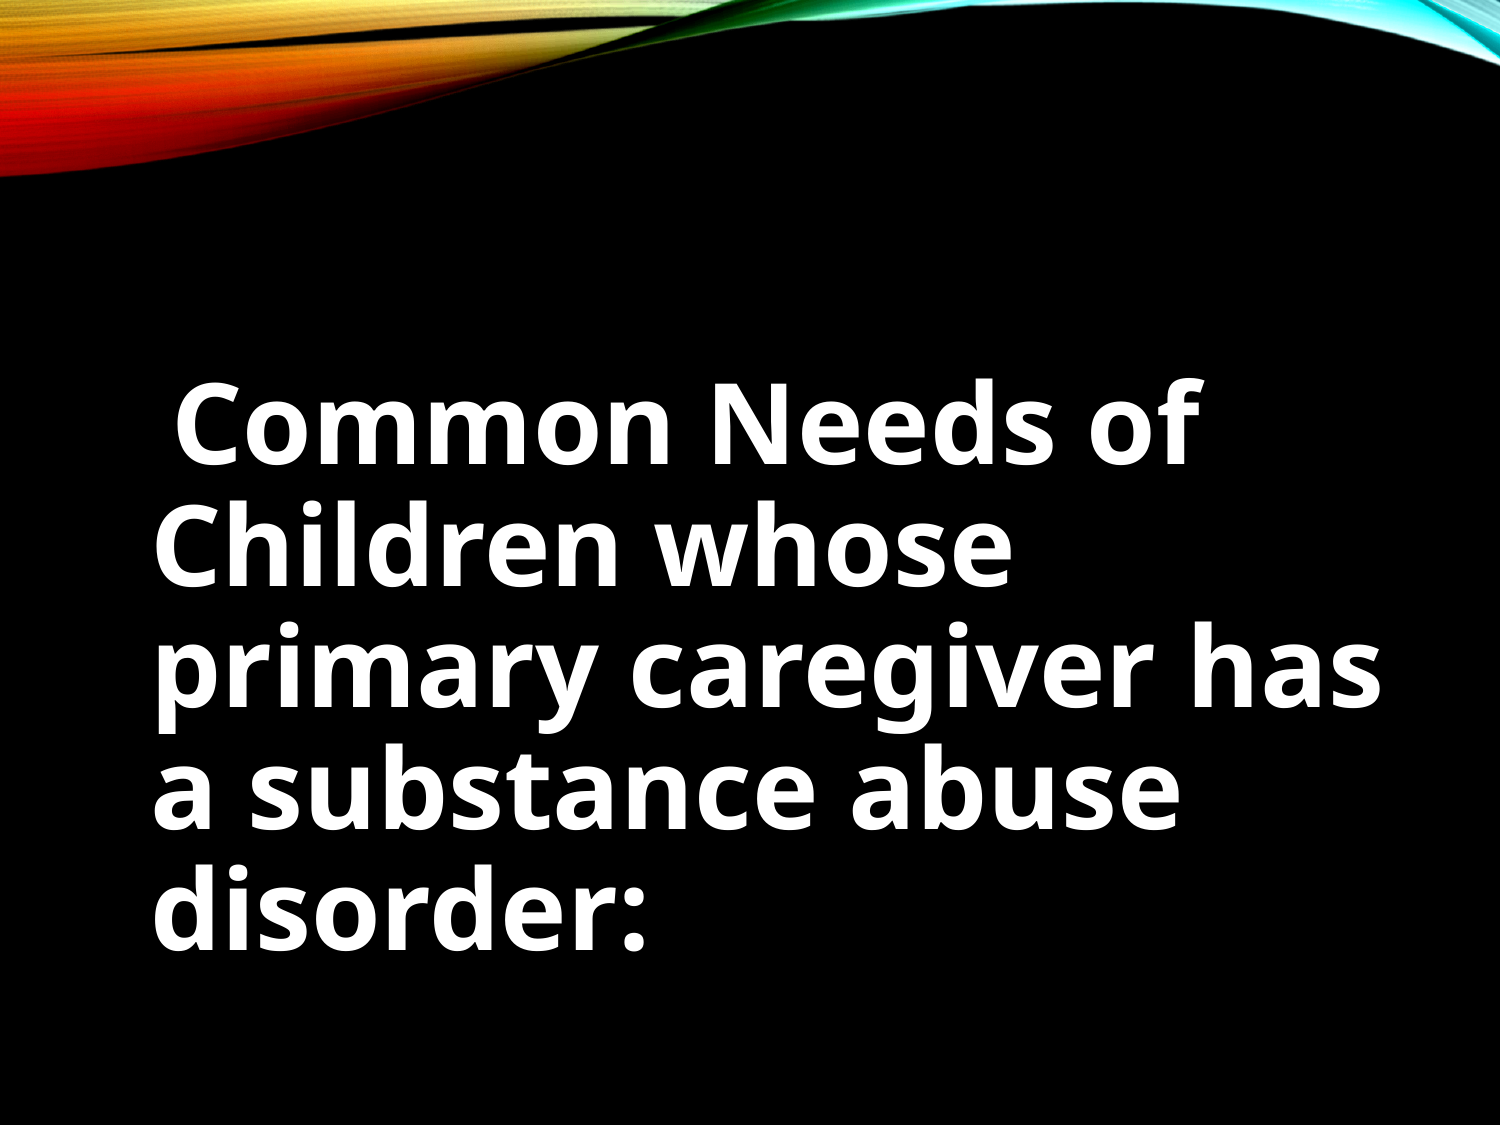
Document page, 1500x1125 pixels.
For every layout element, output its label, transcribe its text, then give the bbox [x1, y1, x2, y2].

list Common Needs of Children whose primary caregiver has a substance abuse disorder: [97, 360, 1403, 1028]
picture [0, 0, 1500, 178]
